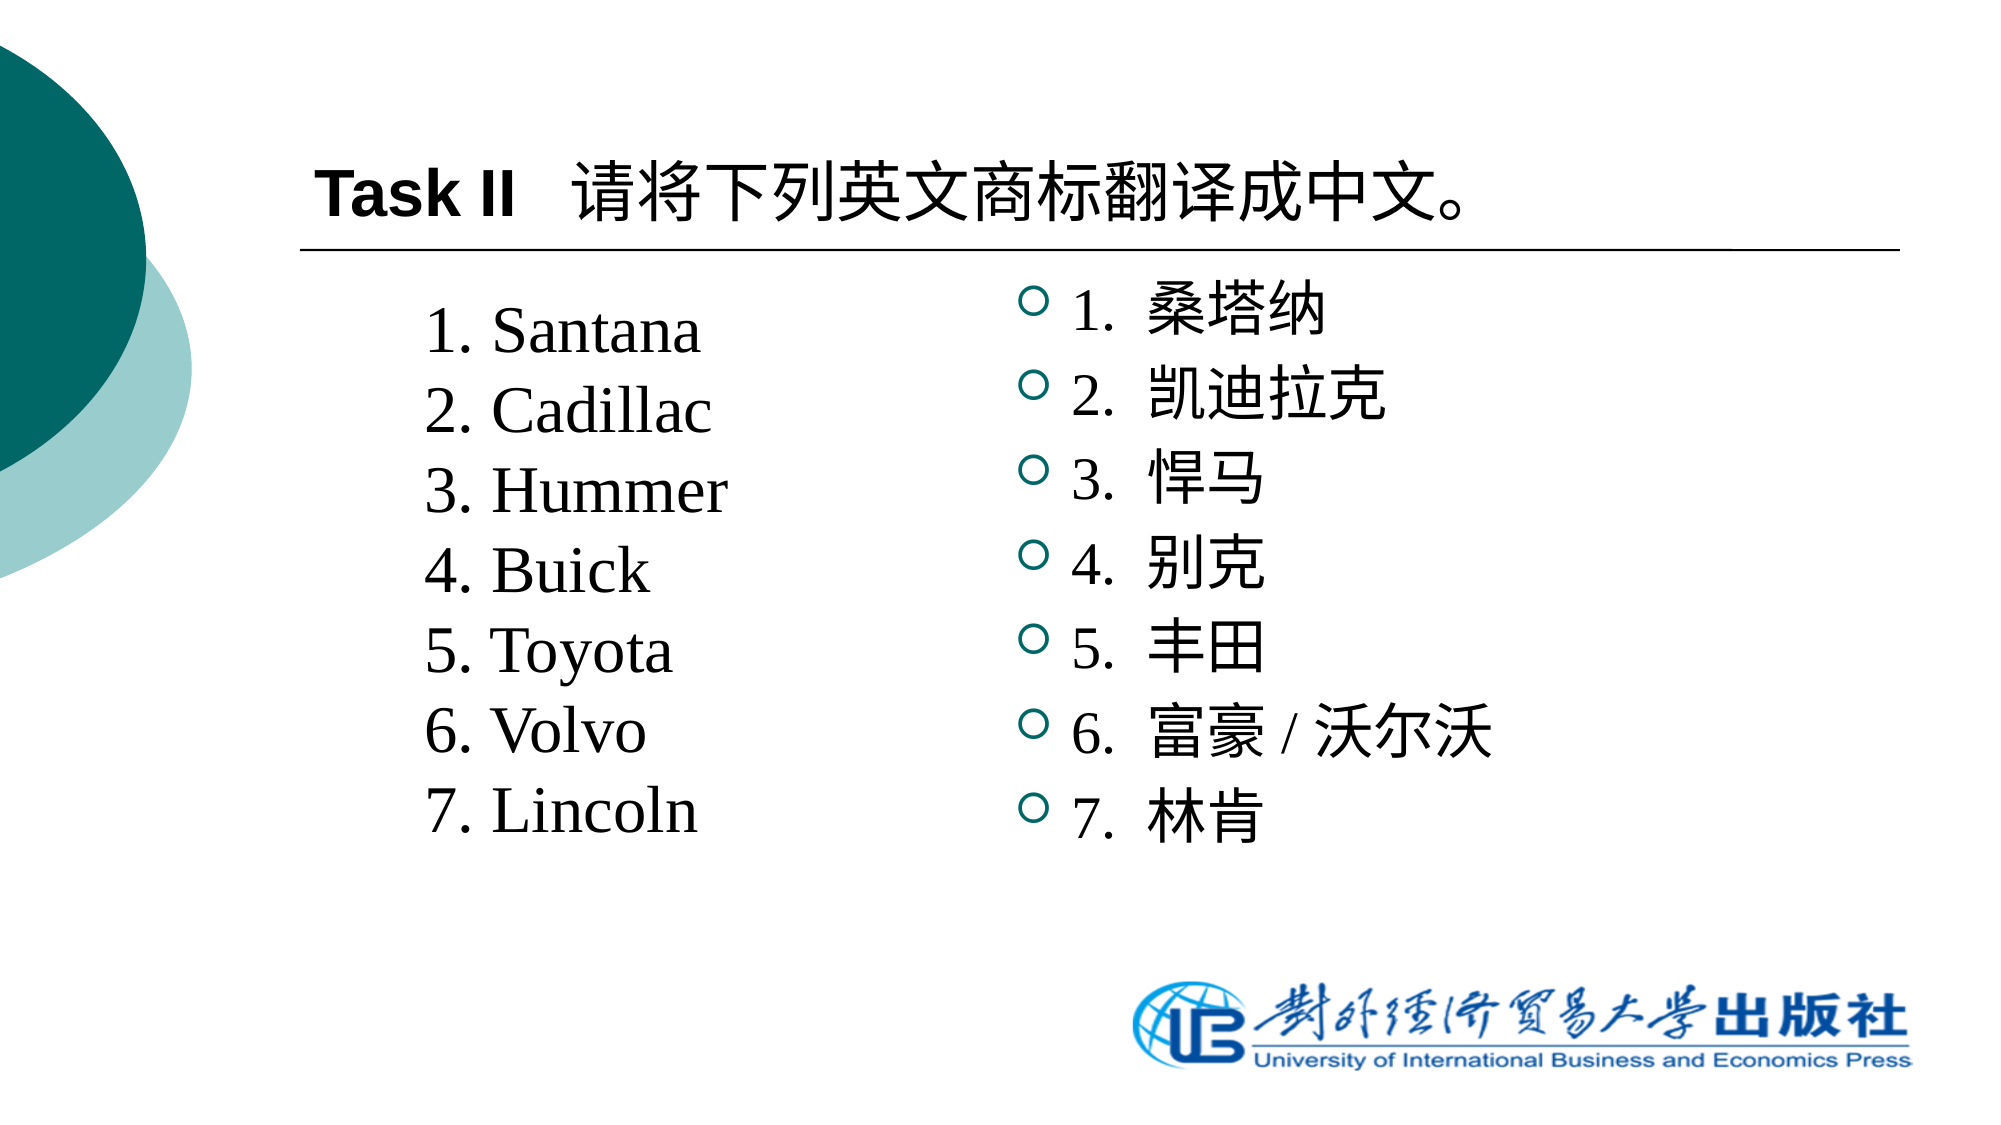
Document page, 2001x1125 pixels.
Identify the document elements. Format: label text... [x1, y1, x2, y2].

text_box 1. Santana 2. Cadillac 3. Hummer 4. Buick 5. Toyota 6. Volvo 7. Lincoln [409, 278, 1071, 854]
picture [1639, 922, 2000, 1125]
title Task II 请将下列英文商标翻译成中文。 [299, 49, 1900, 238]
list 1. 桑塔纳 2. 凯迪拉克 3. 悍马 4. 别克 5. 丰田 6. 富豪/沃尔沃 7. 林肯 [999, 262, 1639, 1125]
